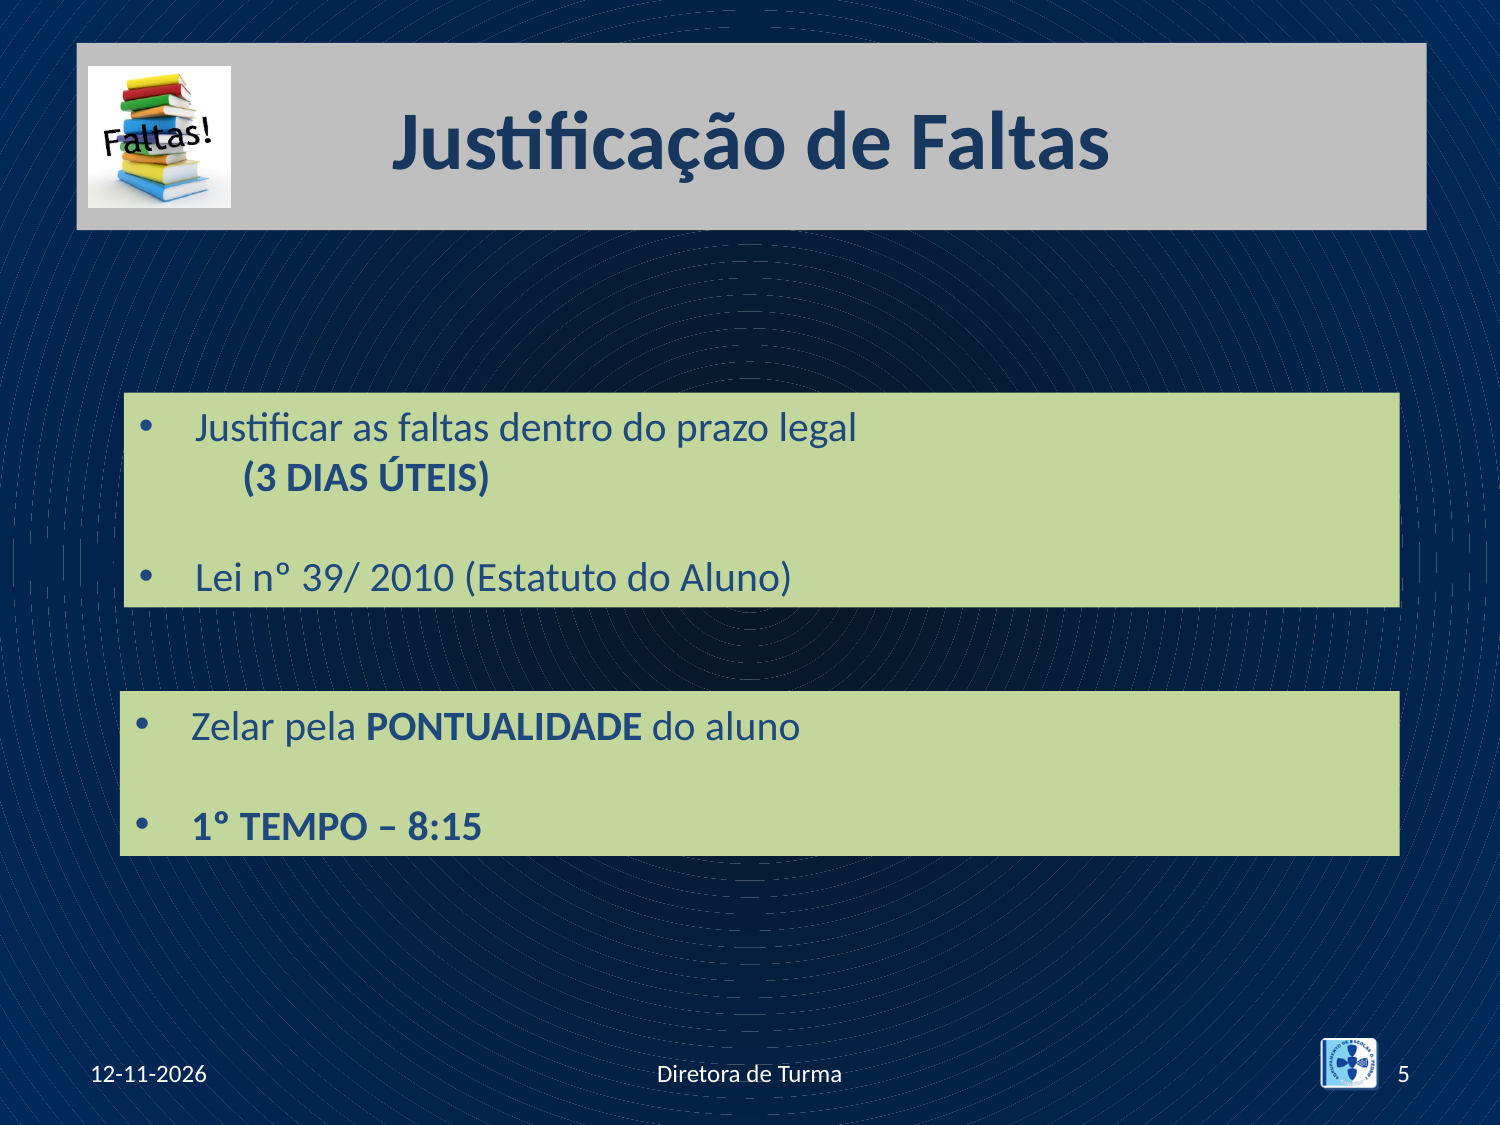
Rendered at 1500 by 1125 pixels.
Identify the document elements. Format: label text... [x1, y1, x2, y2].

picture [1320, 1038, 1380, 1091]
text_box Justificar as faltas dentro do prazo legal (3 DIAS ÚTEIS) Lei nº 39/ 2010 (Estatuto do Aluno) [123, 392, 1400, 608]
title Justificação de Faltas [76, 42, 1427, 231]
footer Diretora de Turma [512, 1042, 988, 1103]
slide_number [75, 1042, 425, 1103]
picture [88, 66, 231, 208]
text_box Zelar pela PONTUALIDADE do aluno 1º TEMPO – 8:15 [119, 691, 1400, 856]
slide_number 5 [1074, 1042, 1425, 1103]
